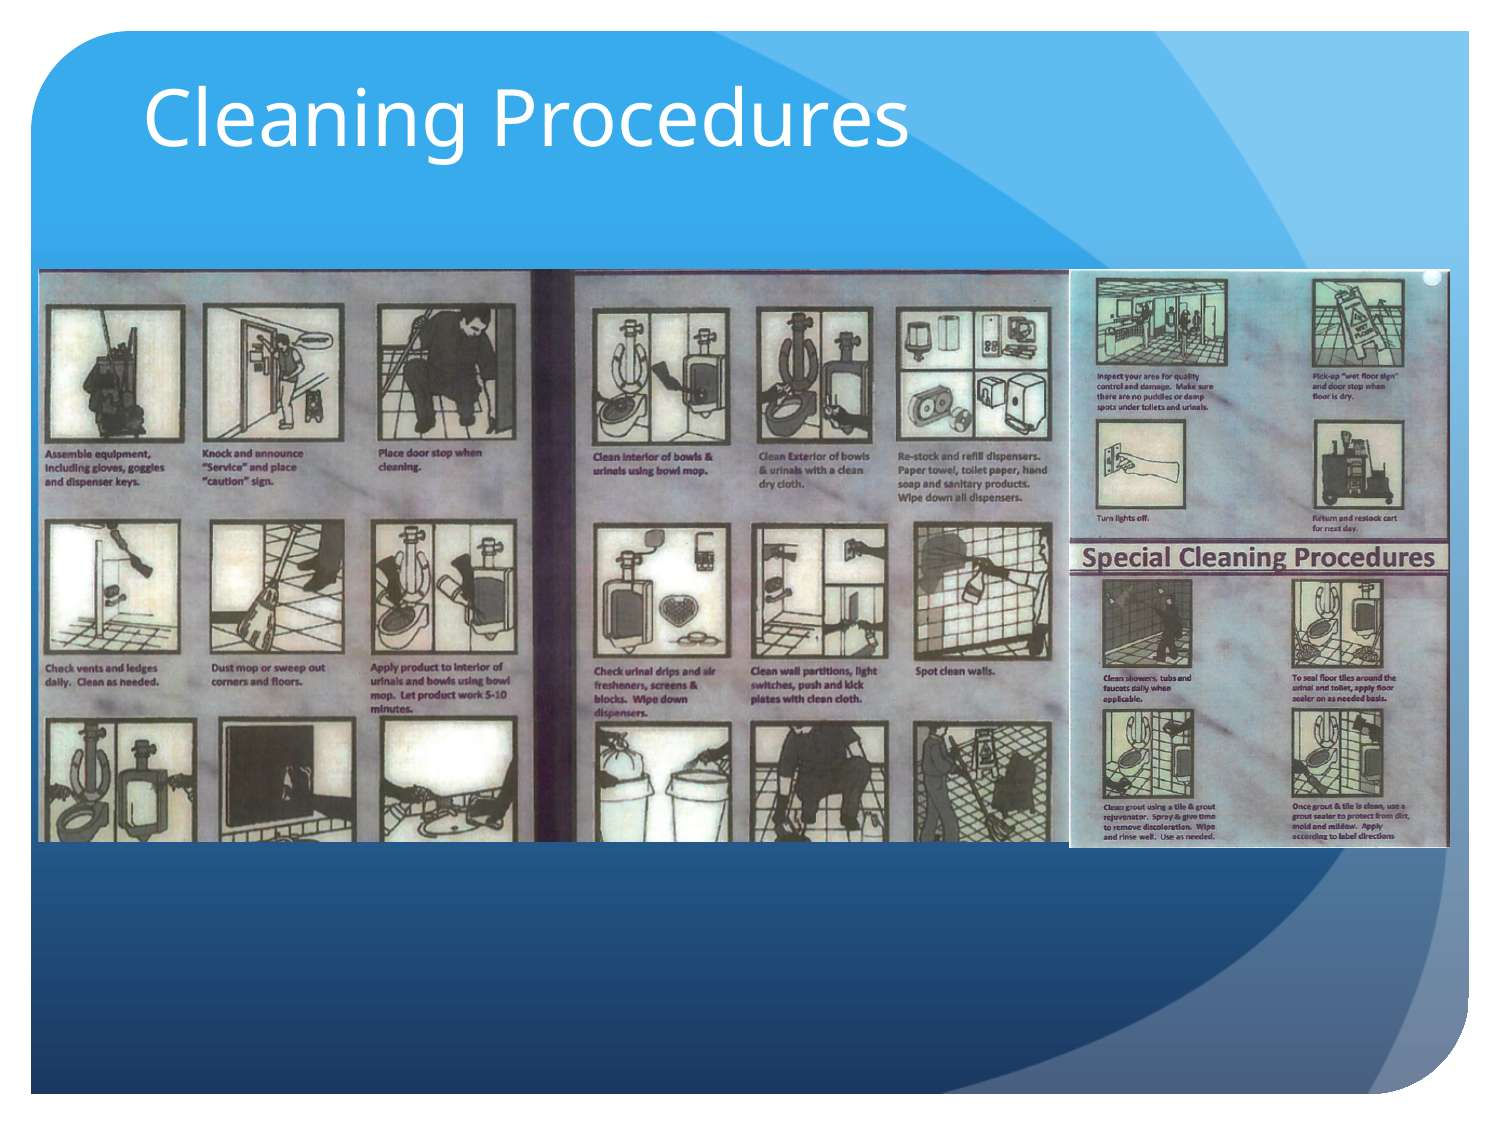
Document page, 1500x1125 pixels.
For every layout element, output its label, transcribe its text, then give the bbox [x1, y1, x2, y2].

title Cleaning Procedures [127, 62, 1372, 170]
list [38, 269, 1069, 842]
picture [24, 30, 1473, 1094]
